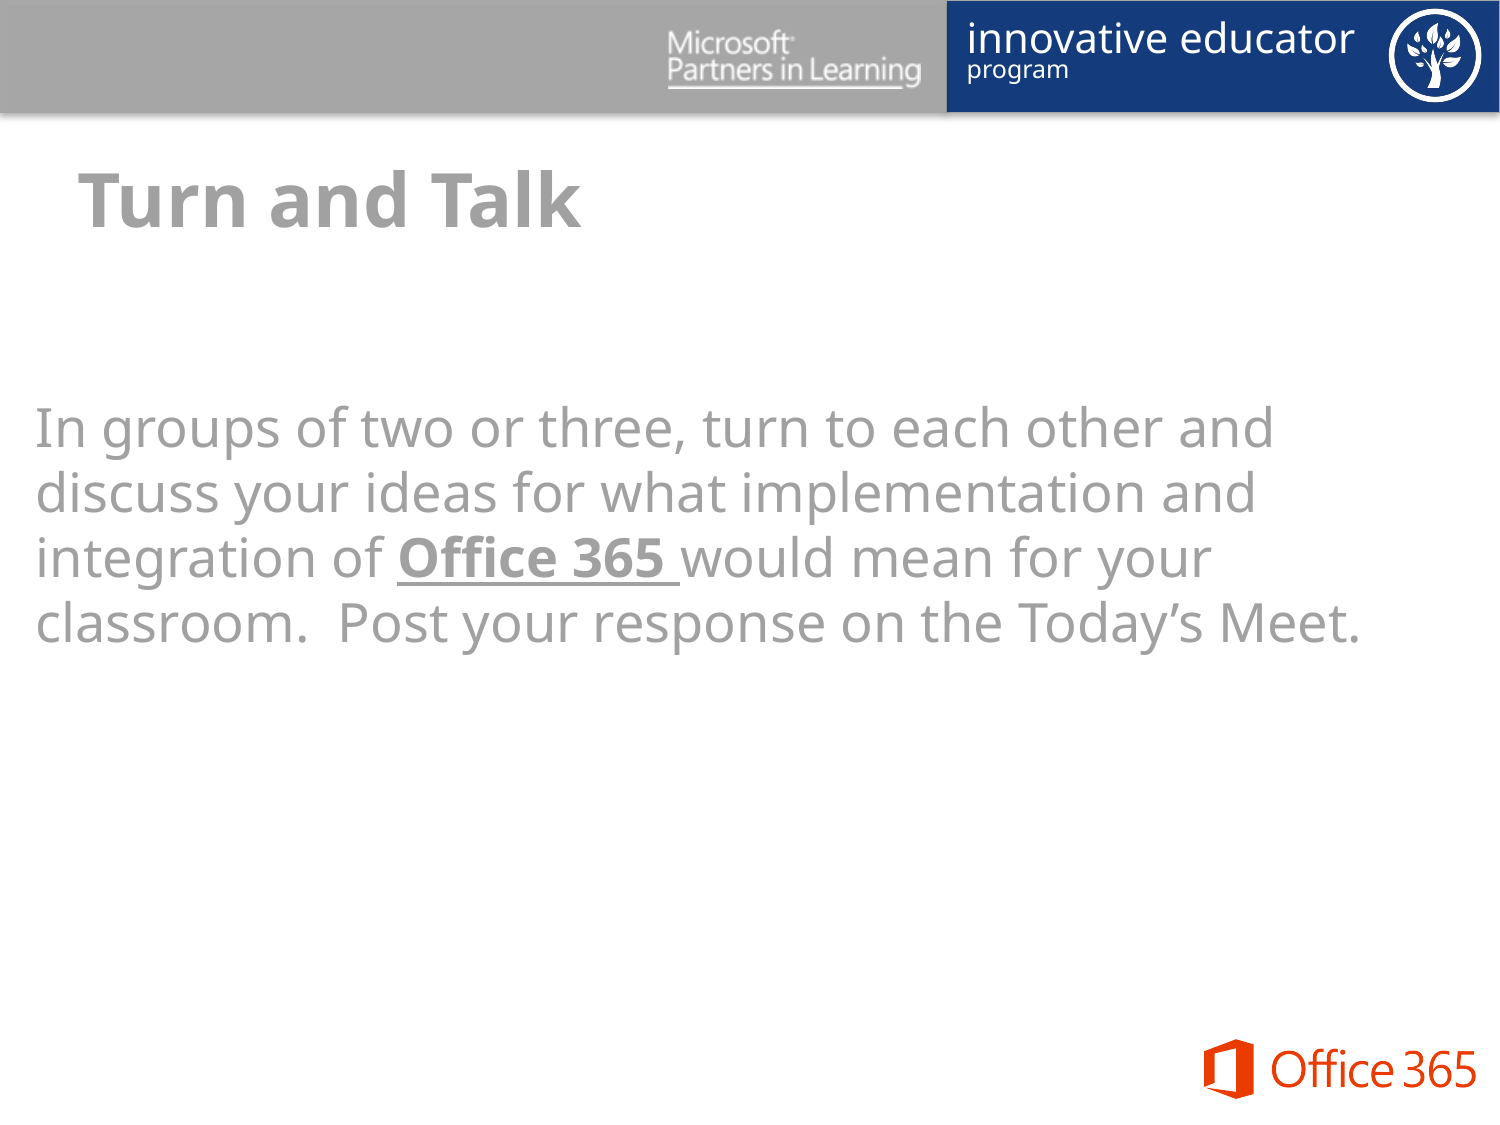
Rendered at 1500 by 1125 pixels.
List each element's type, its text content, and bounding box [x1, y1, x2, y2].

text_box In groups of two or three, turn to each other and discuss your ideas for what implementation and integration of Office 365 would mean for your classroom. Post your response on the Today’s Meet. [20, 386, 1478, 726]
picture [1388, 8, 1482, 103]
picture [668, 29, 921, 89]
title Turn and Talk [62, 145, 1413, 333]
picture [1178, 1013, 1500, 1125]
